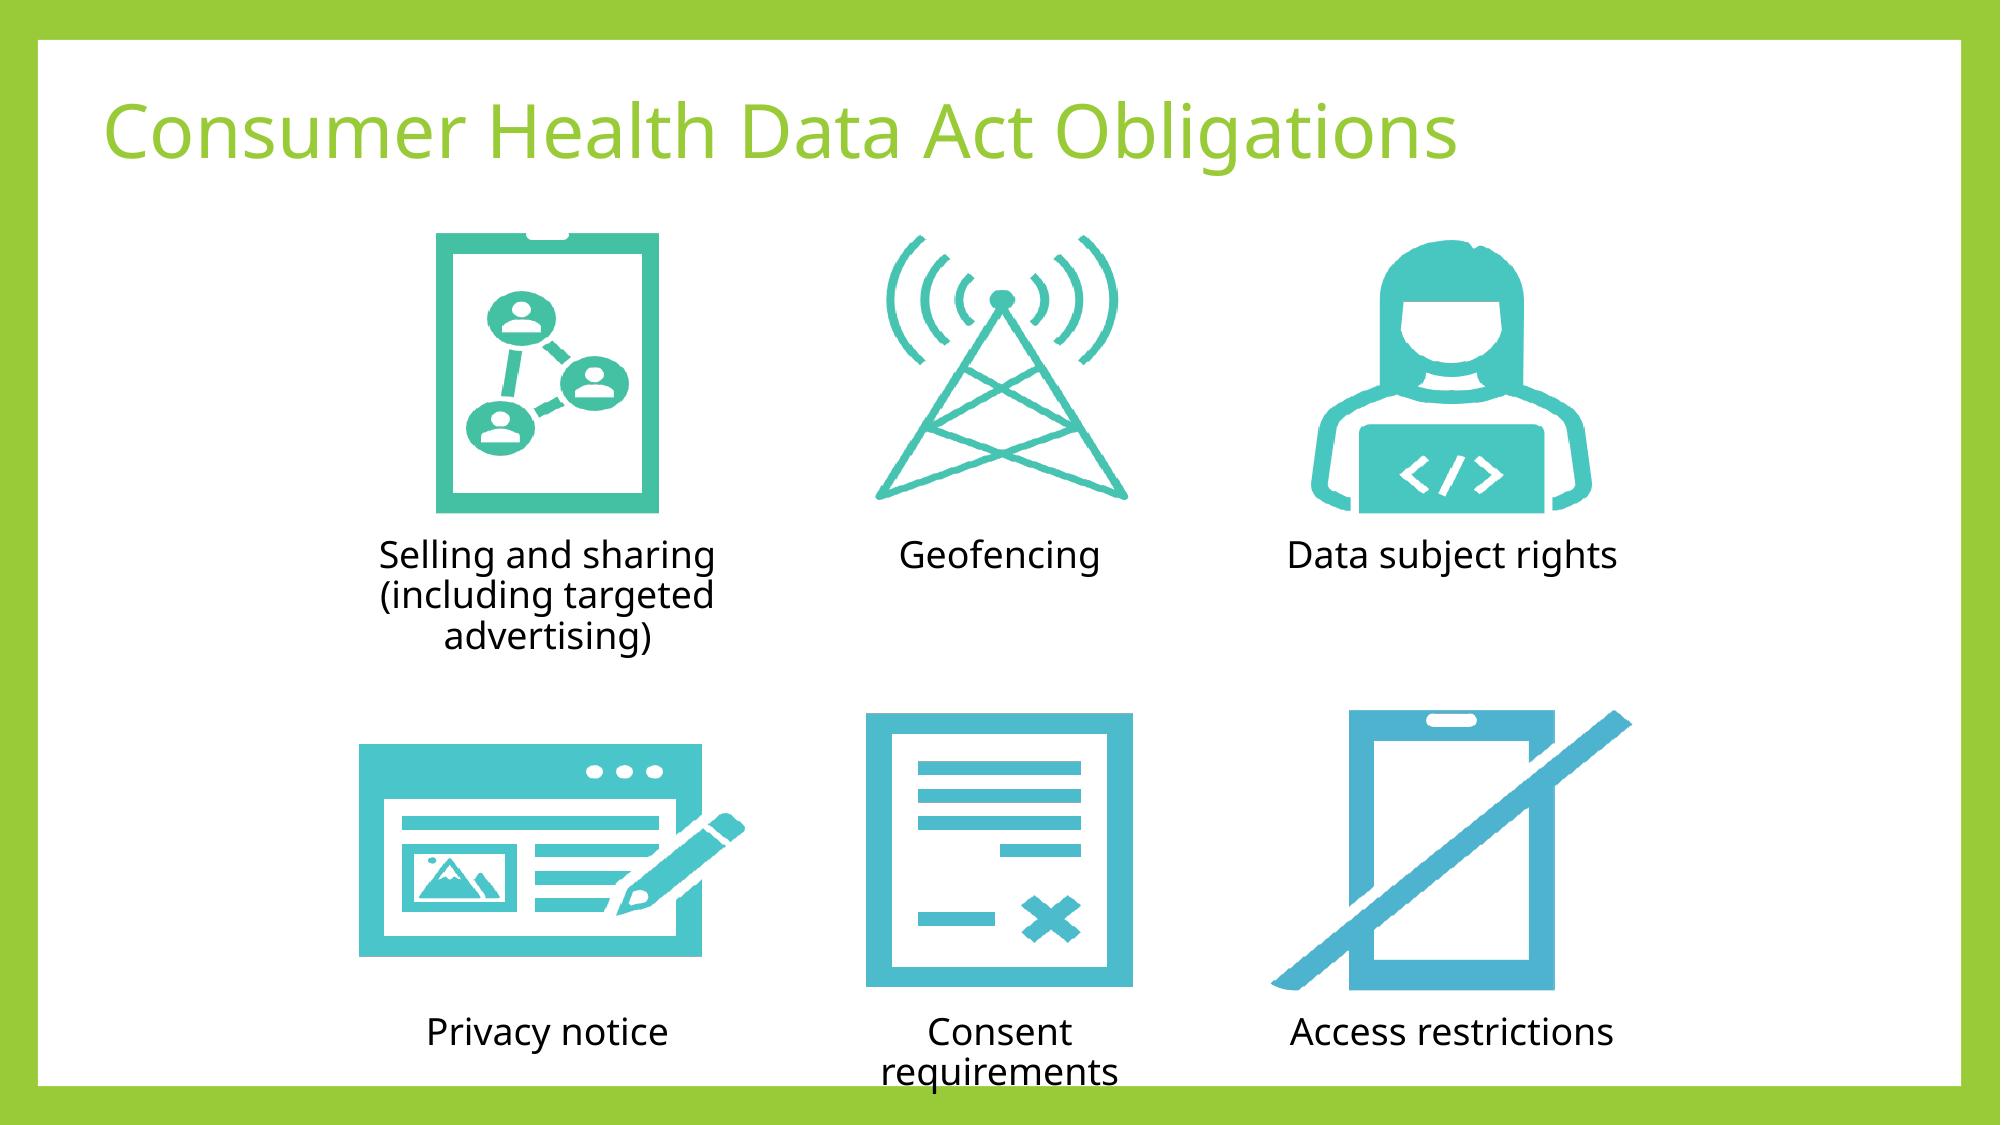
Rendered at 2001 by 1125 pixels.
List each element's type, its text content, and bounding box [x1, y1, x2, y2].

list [153, 231, 1847, 1125]
title Consumer Health Data Act Obligations [87, 72, 1914, 196]
